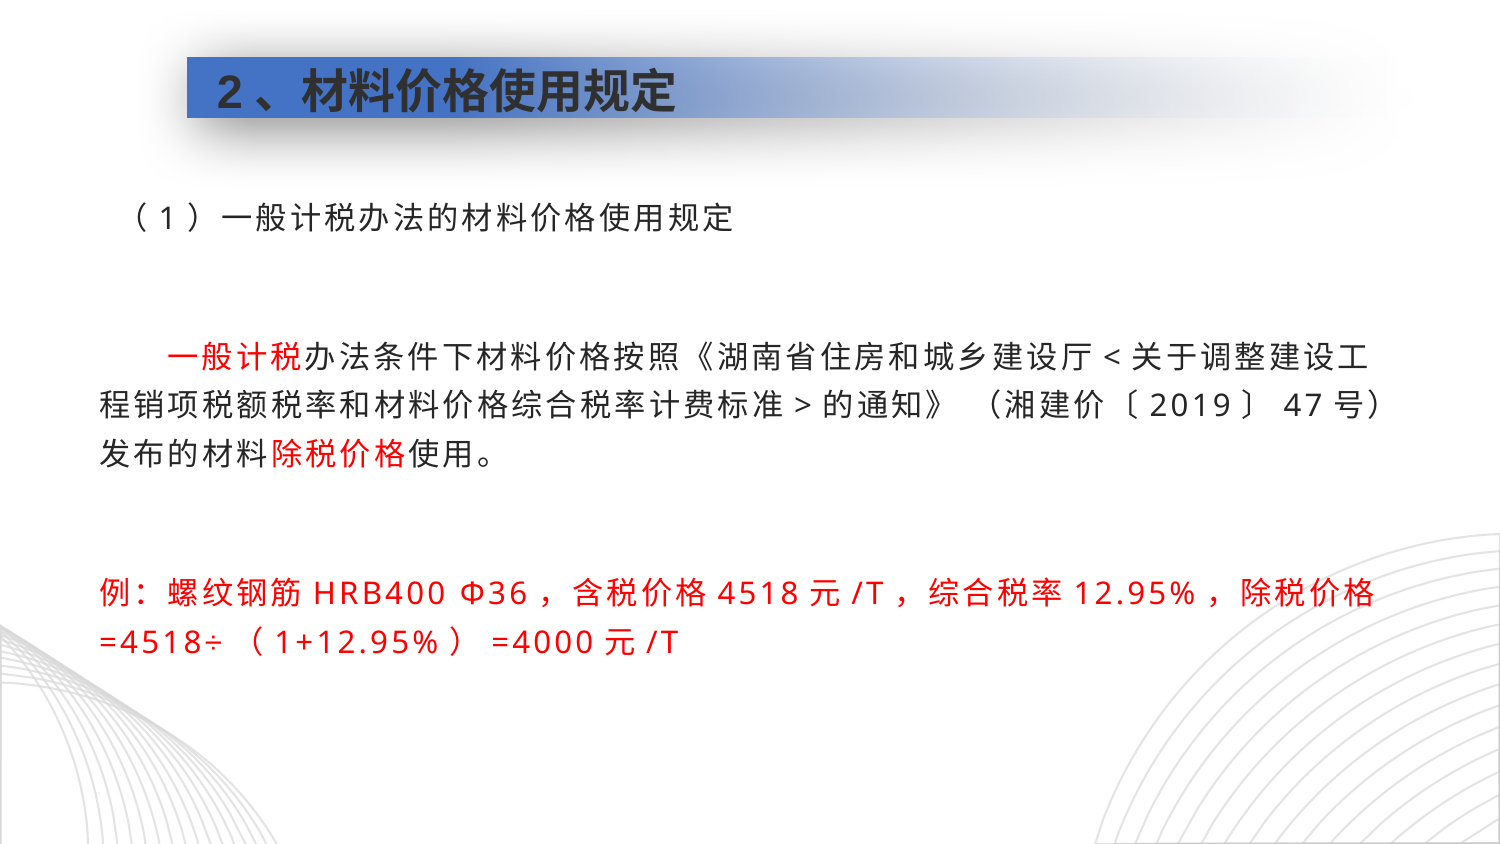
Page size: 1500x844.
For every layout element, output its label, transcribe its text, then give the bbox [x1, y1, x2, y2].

list （1）一般计税办法的材料价格使用规定 一般计税办法条件下材料价格按照《湖南省住房和城乡建设厅<关于调整建设工程销项税额税率和材料价格综合税率计费标准>的通知》 （湘建价〔2019〕47号）发布的材料除税价格使用。 例：螺纹钢筋HRB400 Φ36，含税价格4518元/T，综合税率12.95%，除税价格=4518÷（1+12.95%）=4000元/T [82, 117, 1418, 781]
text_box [693, 408, 807, 436]
title 2、材料价格使用规定 [158, 71, 1251, 117]
text_box [186, 57, 1389, 117]
